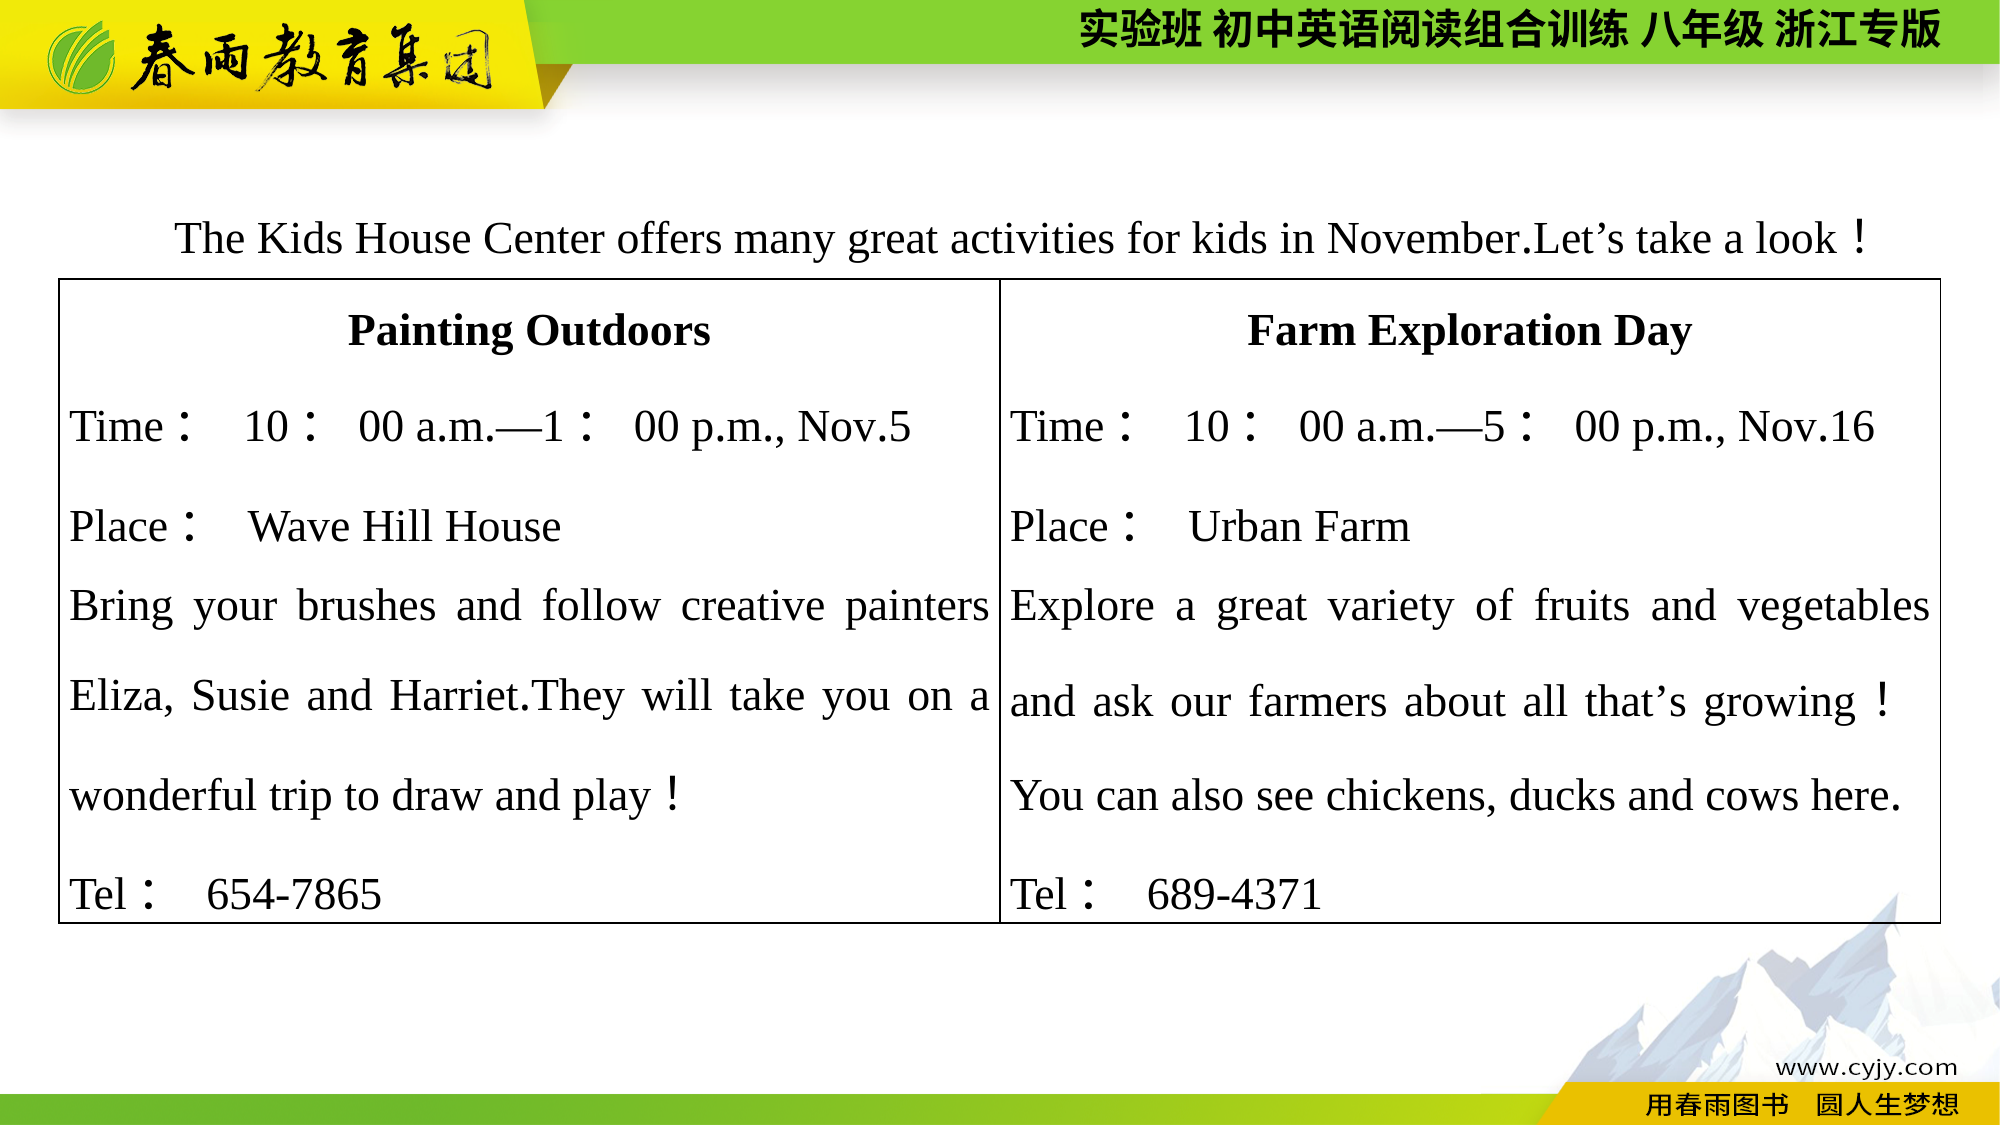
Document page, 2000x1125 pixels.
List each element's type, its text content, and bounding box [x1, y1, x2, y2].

table_header Painting Outdoors Time： 10：00 a.m.—1：00 p.m., Nov.5 Place： Wave Hill House Bring your brushes and follow creative painters Eliza, Susie and Harriet.They will take you on a wonderful trip to draw and play！ Tel： 654-7865 [60, 280, 999, 922]
picture [0, 0, 2000, 1125]
table_header Farm Exploration Day Time： 10：00 a.m.—5：00 p.m., Nov.16 Place： Urban Farm Explore a great variety of fruits and vegetables and ask our farmers about all that’s growing！You can also see chickens, ducks and cows here. Tel： 689-4371 [1001, 280, 1940, 922]
list The Kids House Center offers many great activities for kids in November.Let’s take a look！ [59, 172, 1944, 261]
